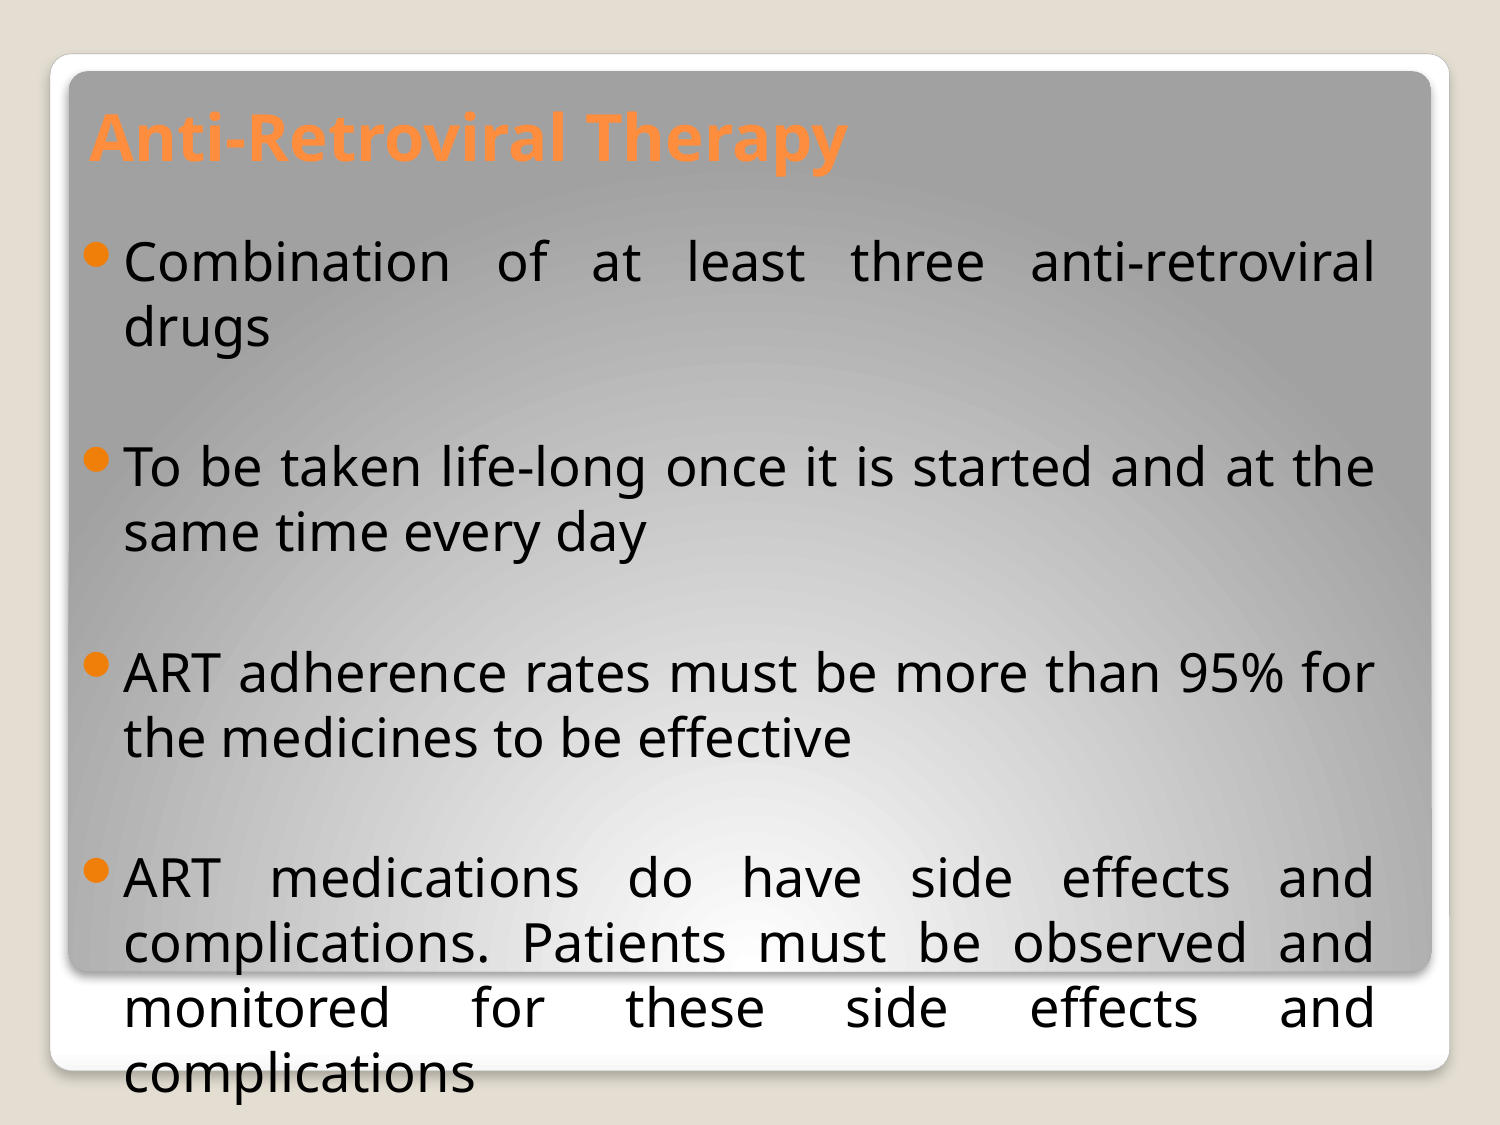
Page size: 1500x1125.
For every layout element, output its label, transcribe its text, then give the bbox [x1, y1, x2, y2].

title Anti-Retroviral Therapy [75, 87, 1418, 260]
list Combination of at least three anti-retroviral drugs To be taken life-long once it is started and at the same time every day ART adherence rates must be more than 95% for the medicines to be effective ART medications do have side effects and complications. Patients must be observed and monitored for these side effects and complications [49, 212, 1393, 951]
